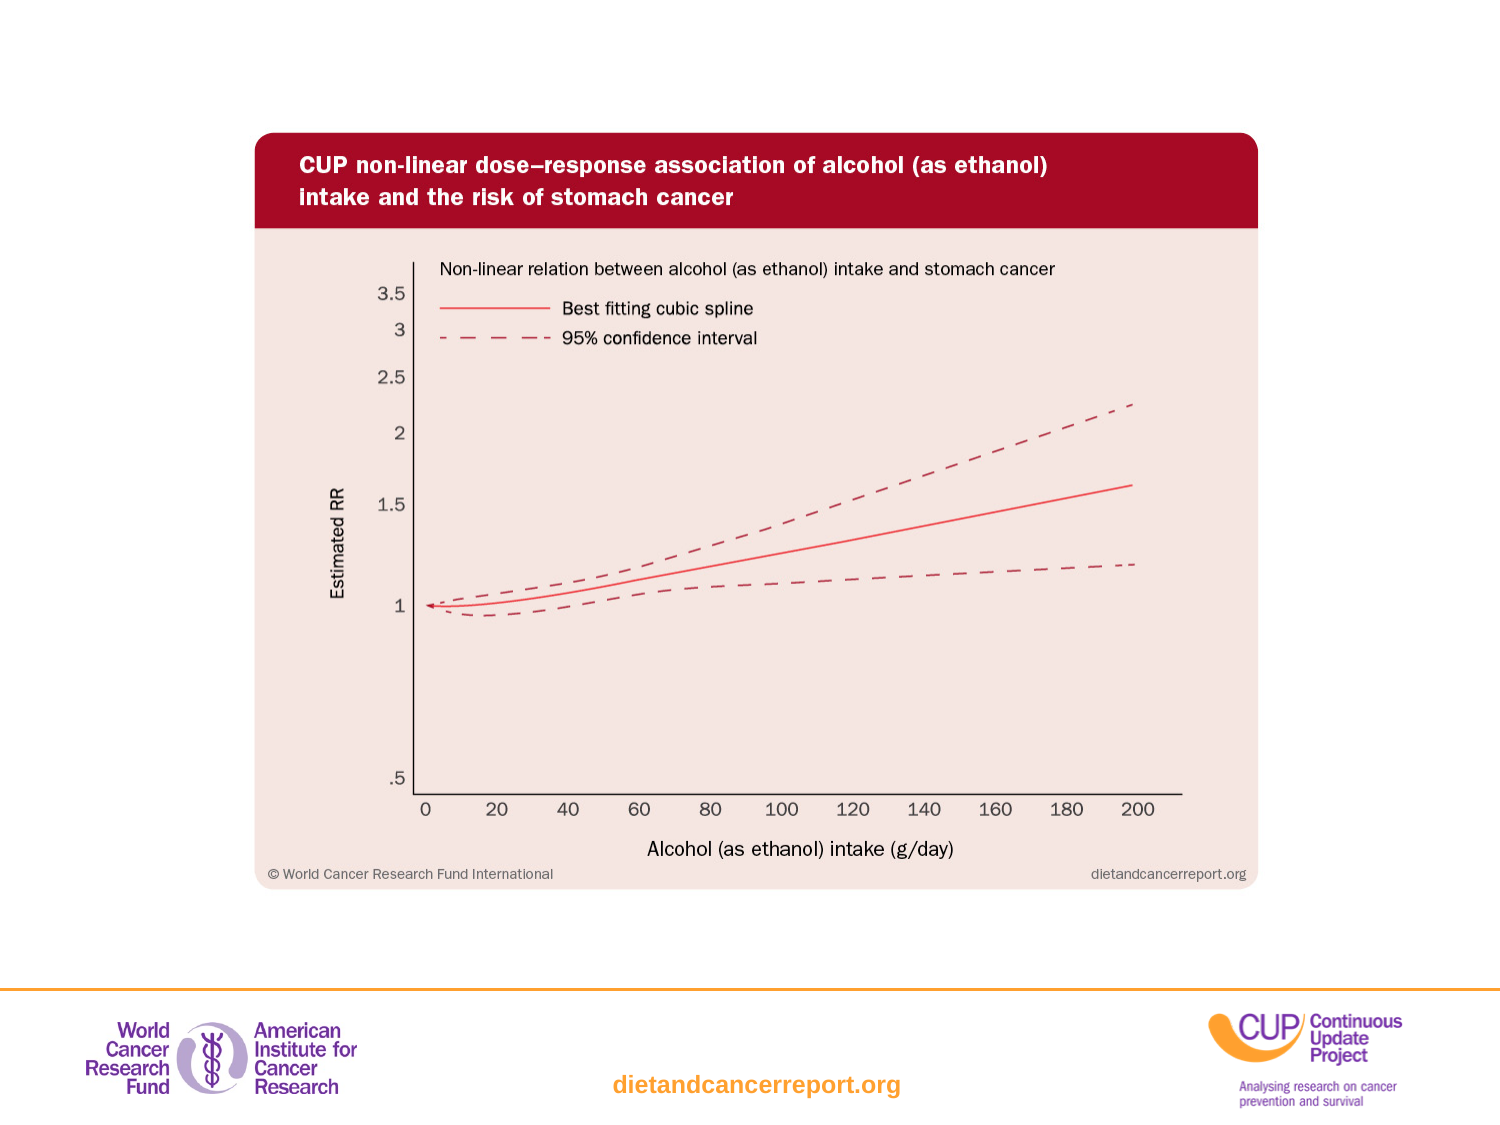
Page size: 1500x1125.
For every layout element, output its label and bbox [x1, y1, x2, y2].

picture [1207, 1013, 1403, 1109]
picture [225, 103, 1289, 919]
picture [86, 1022, 357, 1094]
